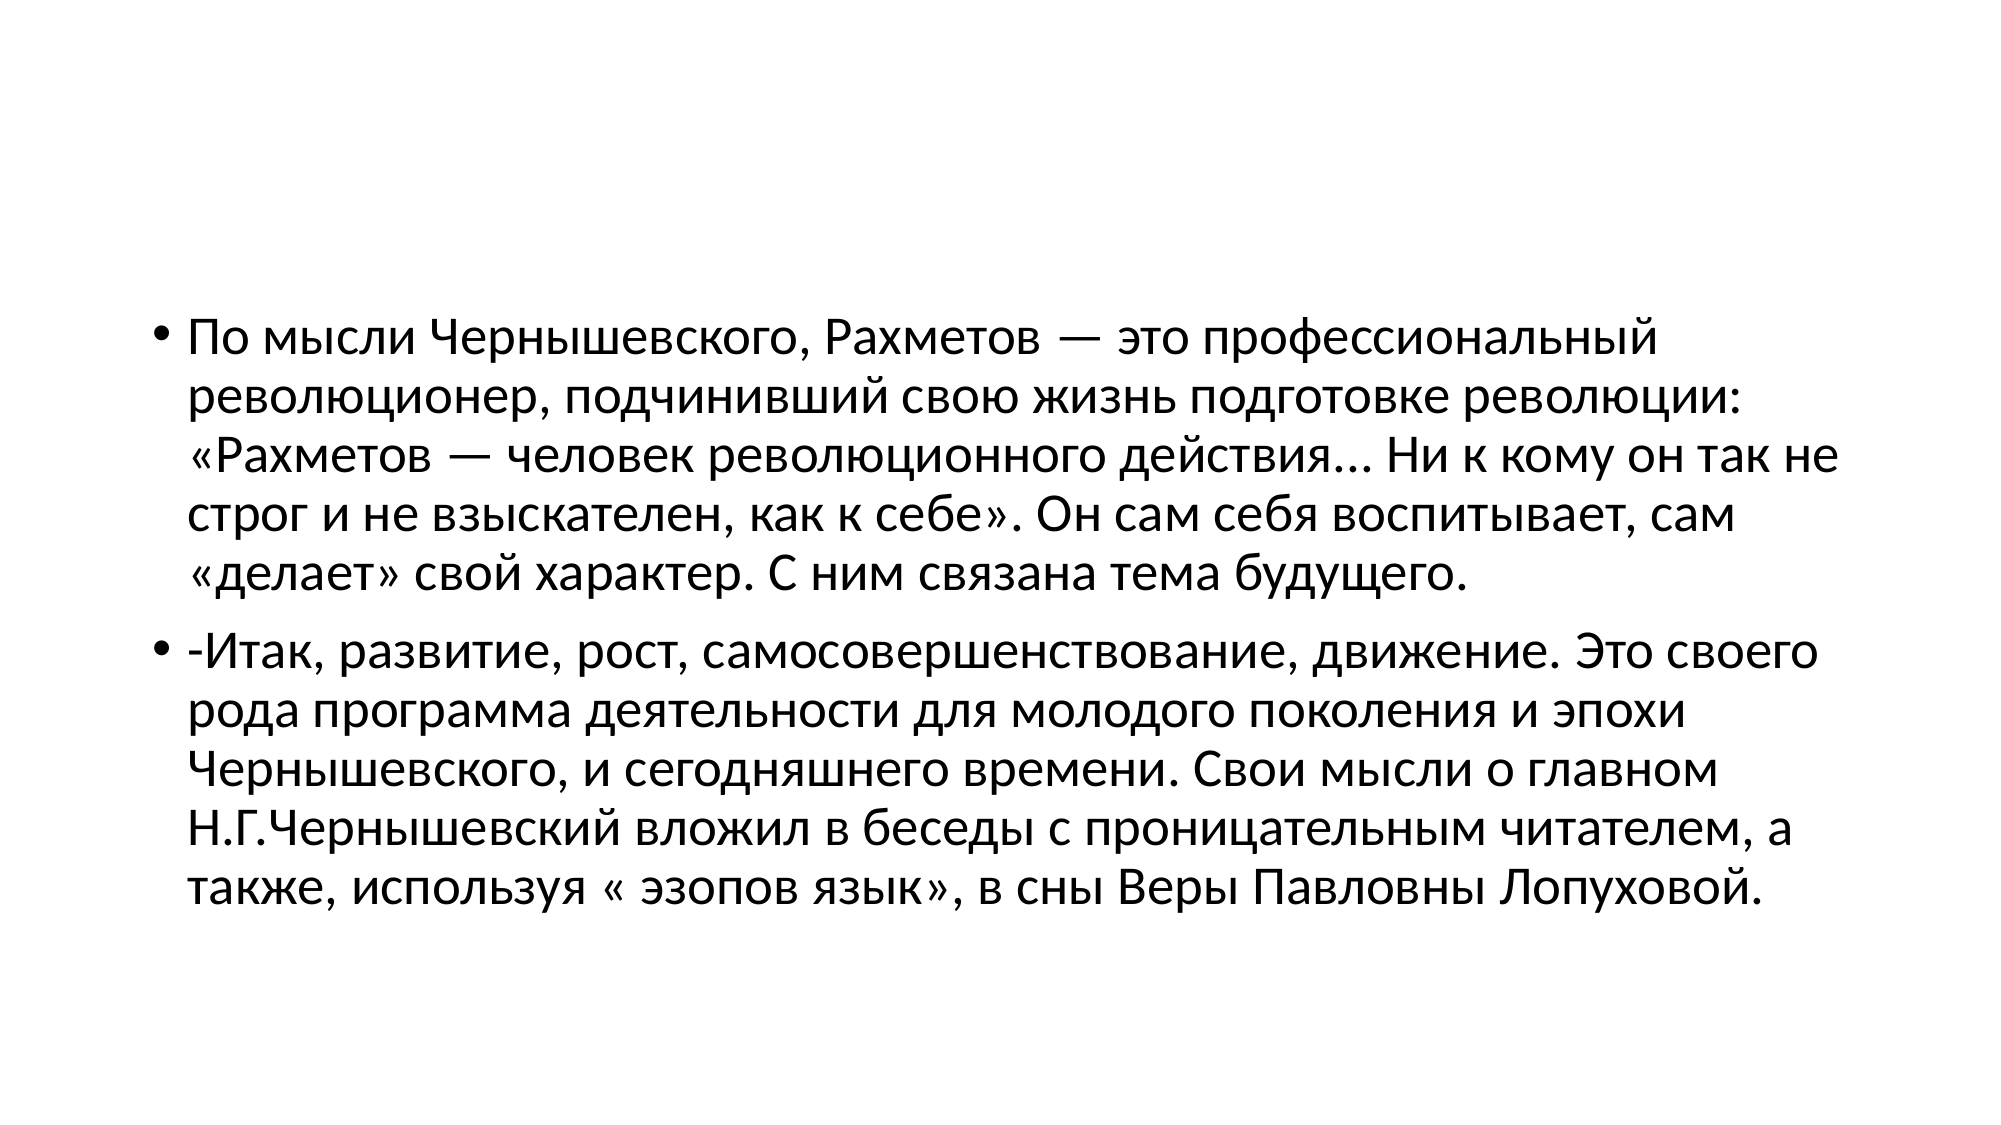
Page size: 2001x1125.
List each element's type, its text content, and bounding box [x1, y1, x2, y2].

list По мысли Чернышевского, Рахметов — это профессиональный революционер, подчинивший свою жизнь подготовке революции: «Рахметов — человек революционного действия... Ни к кому он так не строг и не взыскателен, как к себе». Он сам себя воспитывает, сам «делает» свой характер. С ним связана тема будущего. -Итак, развитие, рост, самосовершенствование, движение. Это своего рода программа деятельности для молодого поколения и эпохи Чернышевского, и сегодняшнего времени. Свои мысли о главном Н.Г.Чернышевский вложил в беседы с проницательным читателем, а также, используя « эзопов язык», в сны Веры Павловны Лопуховой. [137, 299, 1863, 1014]
